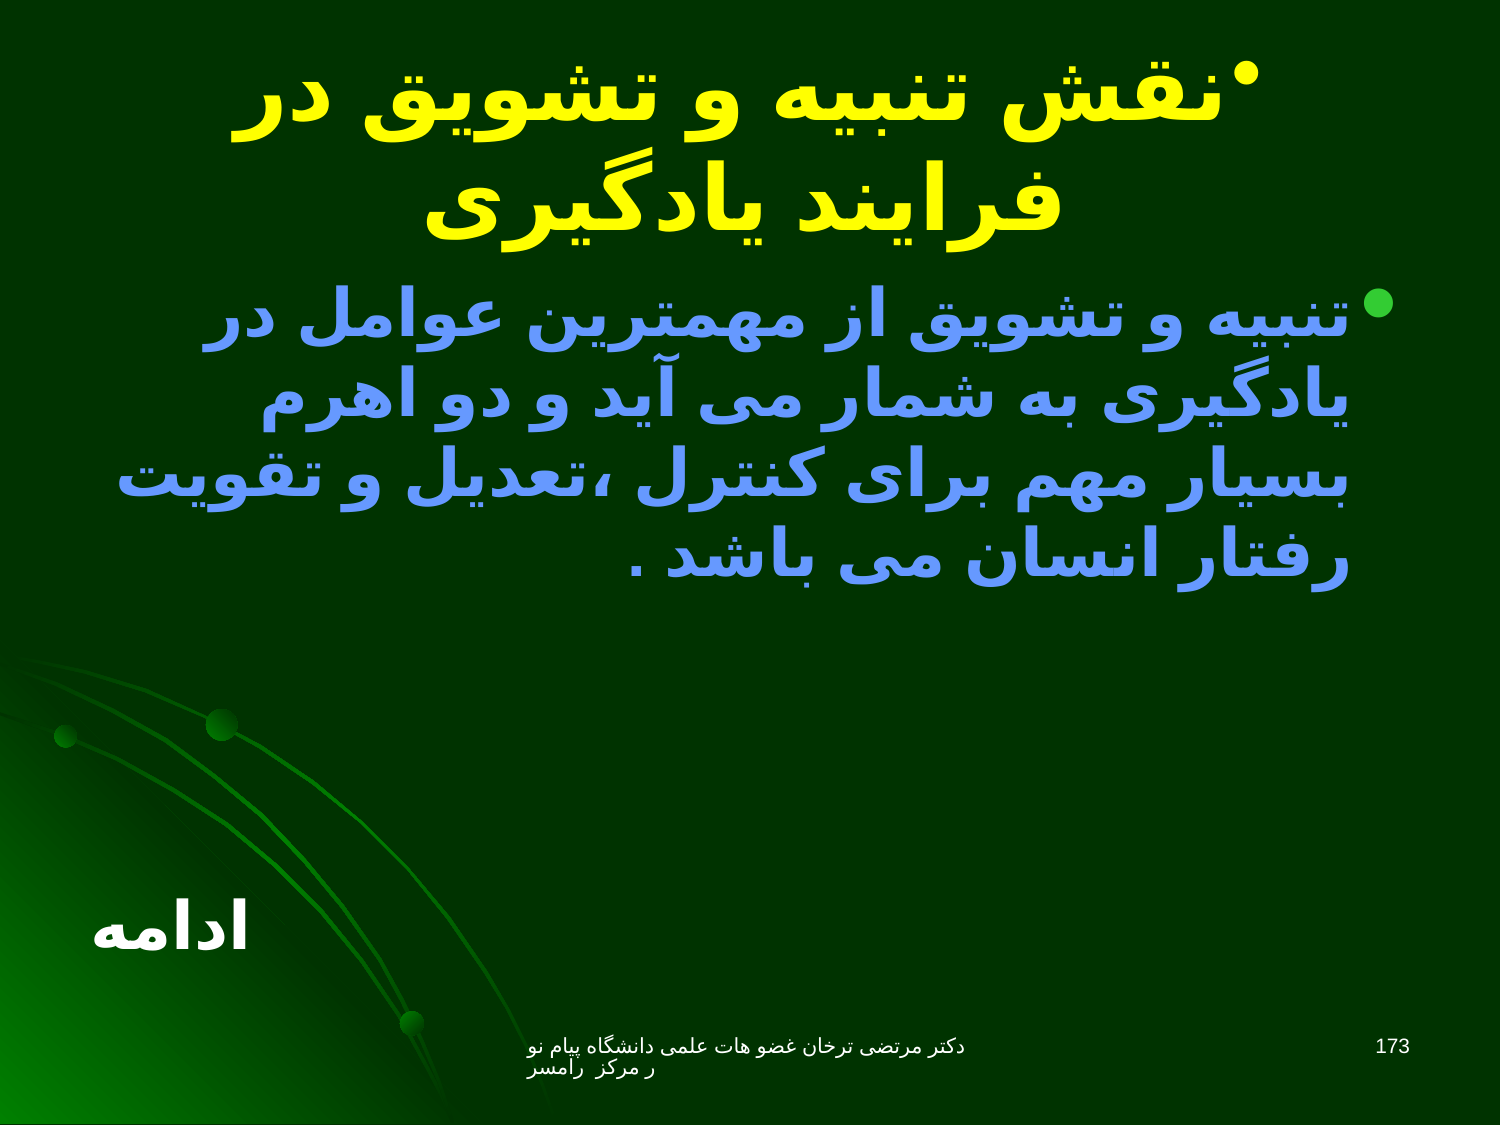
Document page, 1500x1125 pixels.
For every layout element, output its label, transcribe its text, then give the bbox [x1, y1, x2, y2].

slide_number 173 [1074, 1024, 1426, 1101]
footer دکتر مرتضی ترخان غضو هات علمی دانشگاه پیام نور مرکز رامسر [512, 1024, 988, 1101]
title نقش تنبیه و تشویق در فرایند یادگیری [74, 45, 1426, 233]
list تنبیه و تشویق از مهمترین عوامل در یادگیری به شمار می آید و دو اهرم بسیار مهم برای کنترل ،تعدیل و تقویت رفتار انسان می باشد . ادامه [74, 262, 1426, 1006]
